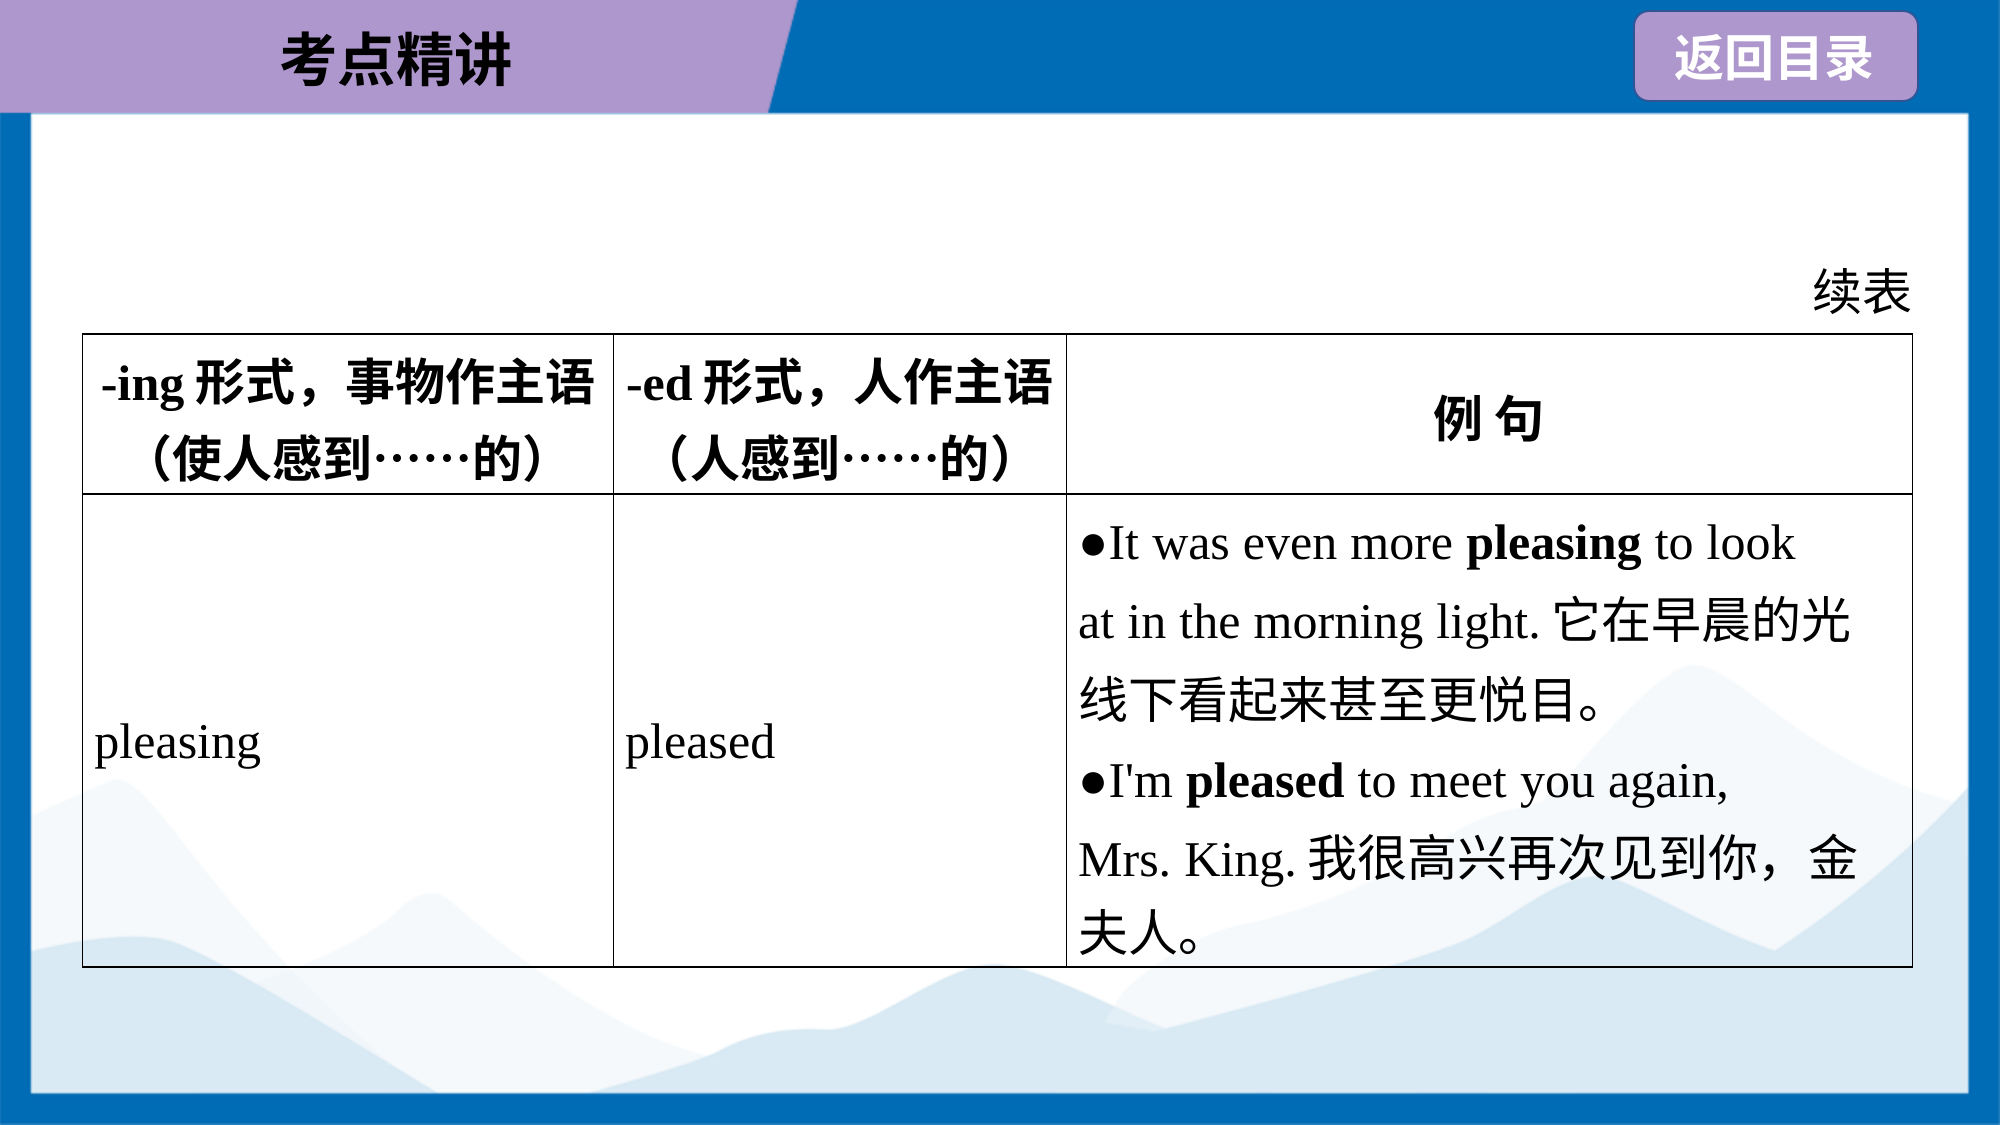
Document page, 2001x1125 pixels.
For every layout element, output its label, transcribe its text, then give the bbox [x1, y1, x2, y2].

table_cell ●It was even more pleasing to look at in the morning light.它在早晨的光 线下看起来甚至更悦目。 ●I'm pleased to meet you again, Mrs. King.我很高兴再次见到你，金 夫人。 [1067, 495, 1912, 966]
table_cell pleased [614, 495, 1066, 966]
table_cell pleasing [83, 495, 613, 966]
picture [0, 0, 2000, 1125]
table_header -ing形式，事物作主语 （使人感到……的） [83, 335, 613, 493]
text_box 续表 [1811, 232, 1913, 321]
table_header -ed形式，人作主语 （人感到……的） [614, 335, 1066, 493]
table_header 例 句 [1067, 335, 1912, 493]
